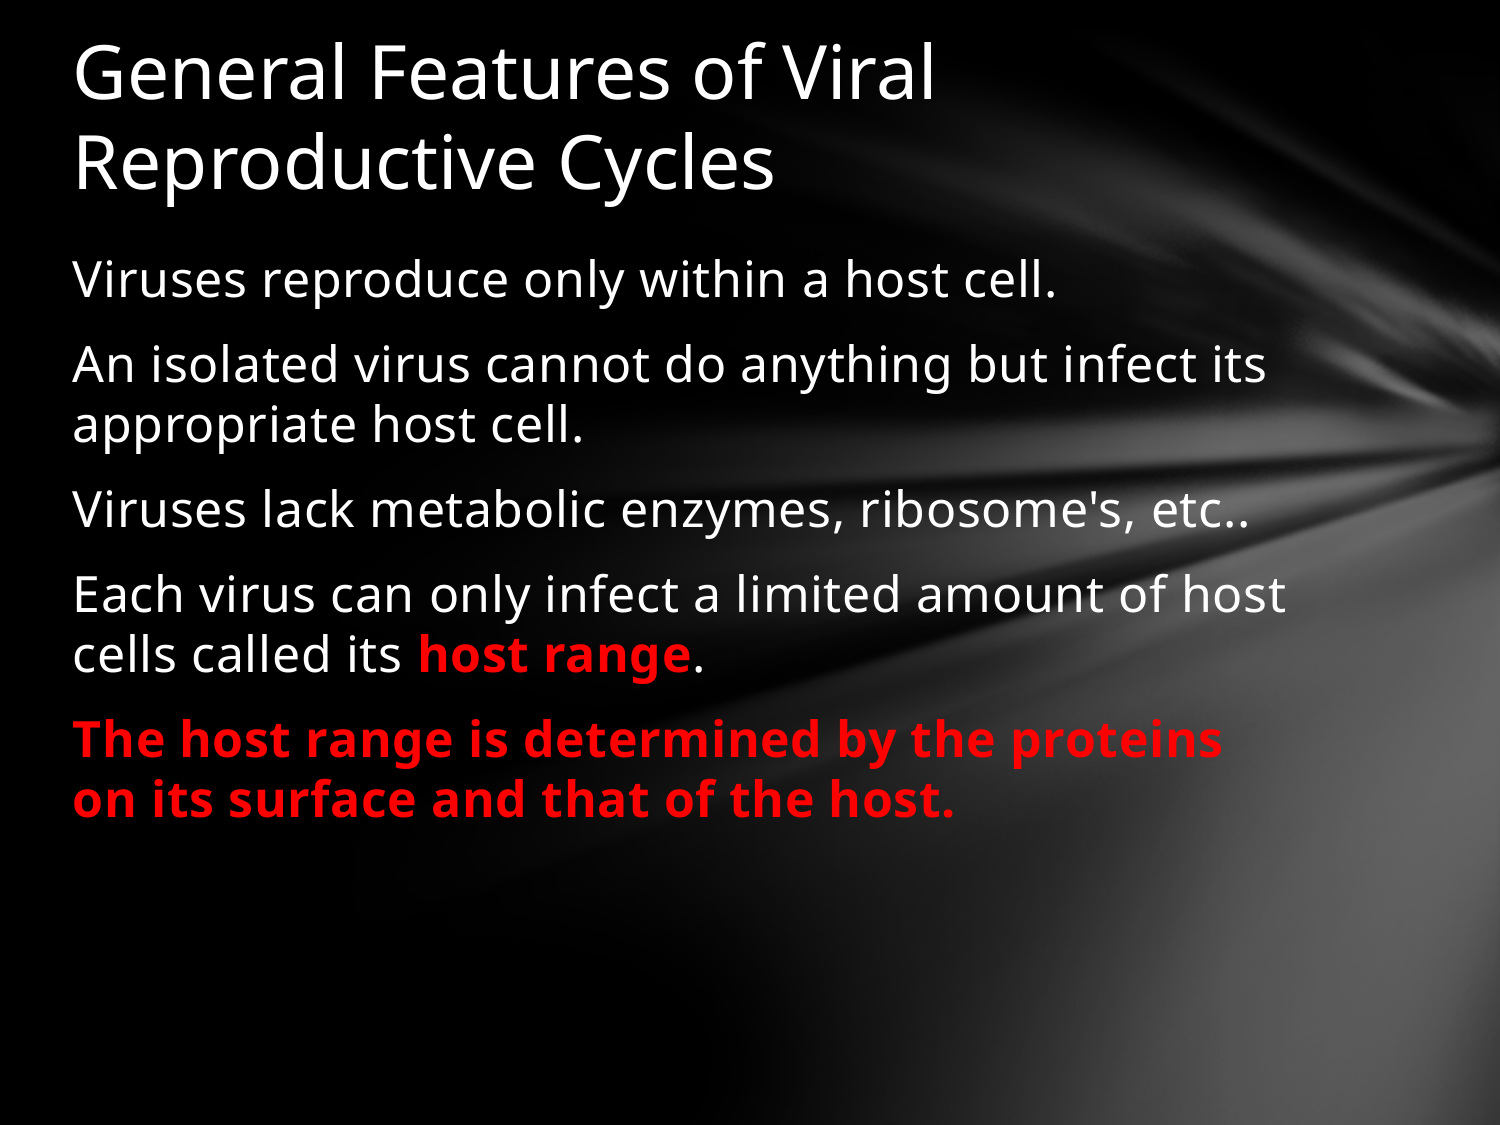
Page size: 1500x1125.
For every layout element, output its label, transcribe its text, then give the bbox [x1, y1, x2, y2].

title General Features of Viral Reproductive Cycles [57, 37, 1318, 213]
list Viruses reproduce only within a host cell. An isolated virus cannot do anything but infect its appropriate host cell. Viruses lack metabolic enzymes, ribosome's, etc.. Each virus can only infect a limited amount of host cells called its host range. The host range is determined by the proteins on its surface and that of the host. [57, 239, 1318, 1015]
